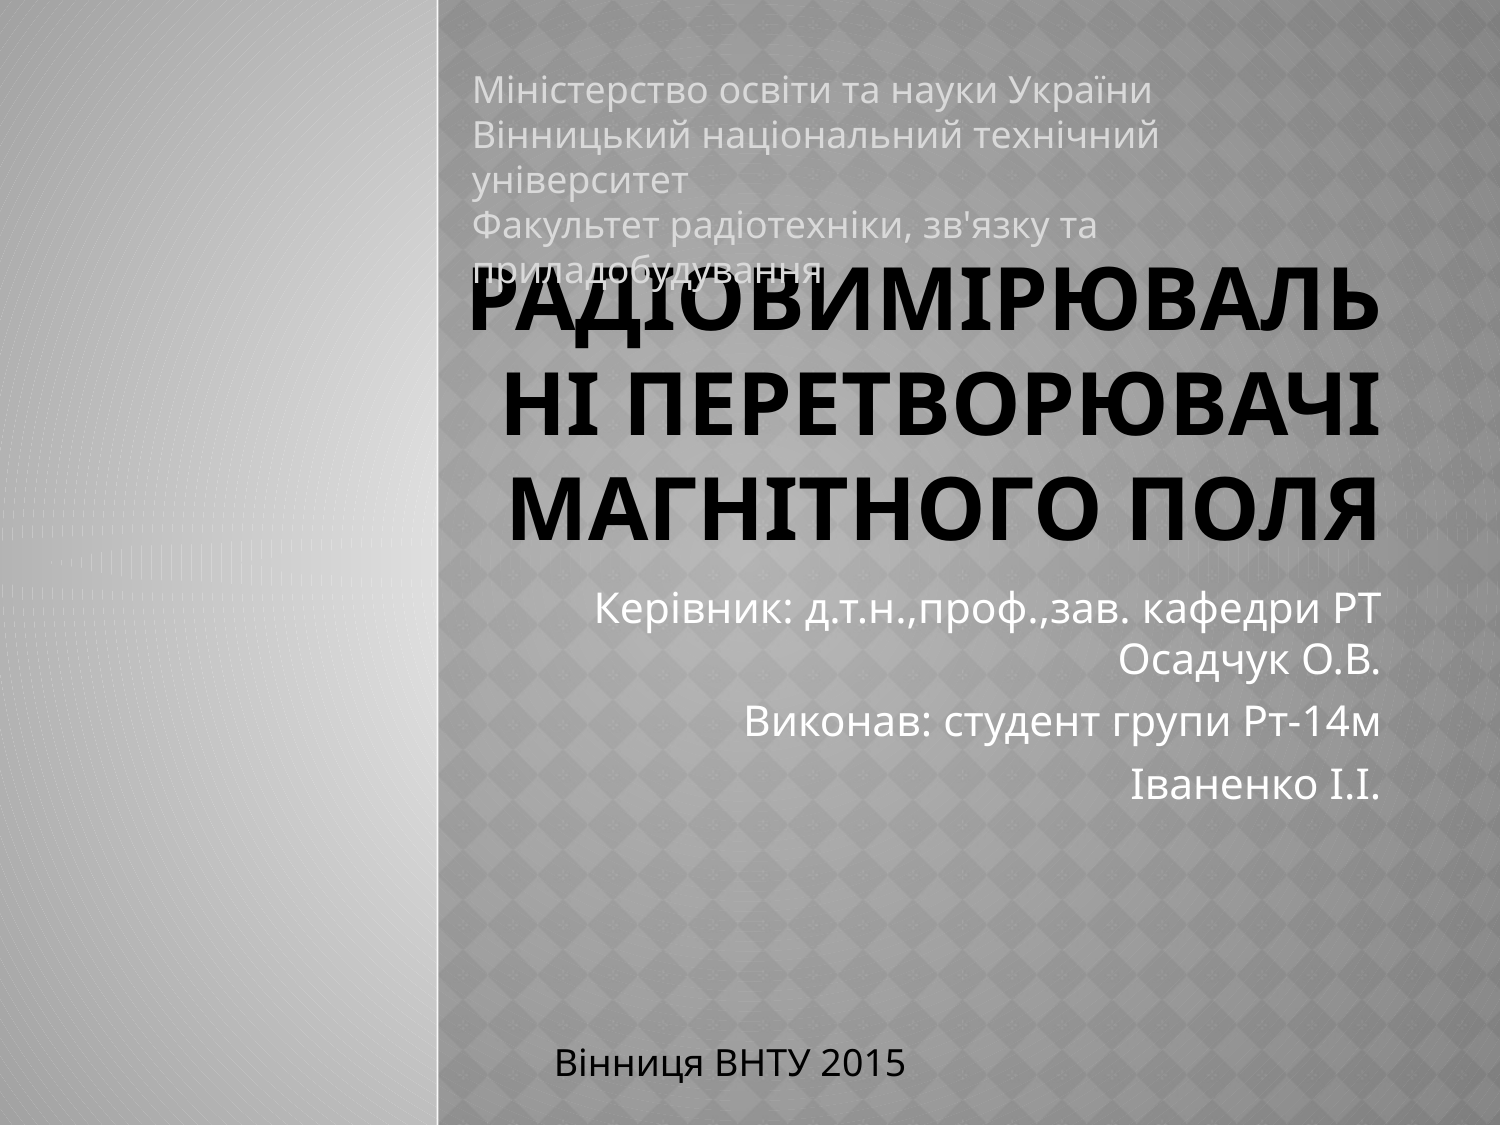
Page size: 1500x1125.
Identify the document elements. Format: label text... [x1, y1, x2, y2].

text_box Міністерство освіти та науки України Вінницький національний технічний університет Факультет радіотехніки, зв'язку та приладобудування [457, 58, 1395, 299]
subtitle Керівник: д.т.н.,проф.,зав. кафедри РТ Осадчук О.В. Виконав: студент групи Рт-14м Іваненко І.І. [492, 580, 1390, 809]
title Радіовимірювальні перетворювачі магнітного поля [457, 299, 1390, 558]
text_box Вінниця ВНТУ 2015 [538, 1031, 961, 1091]
